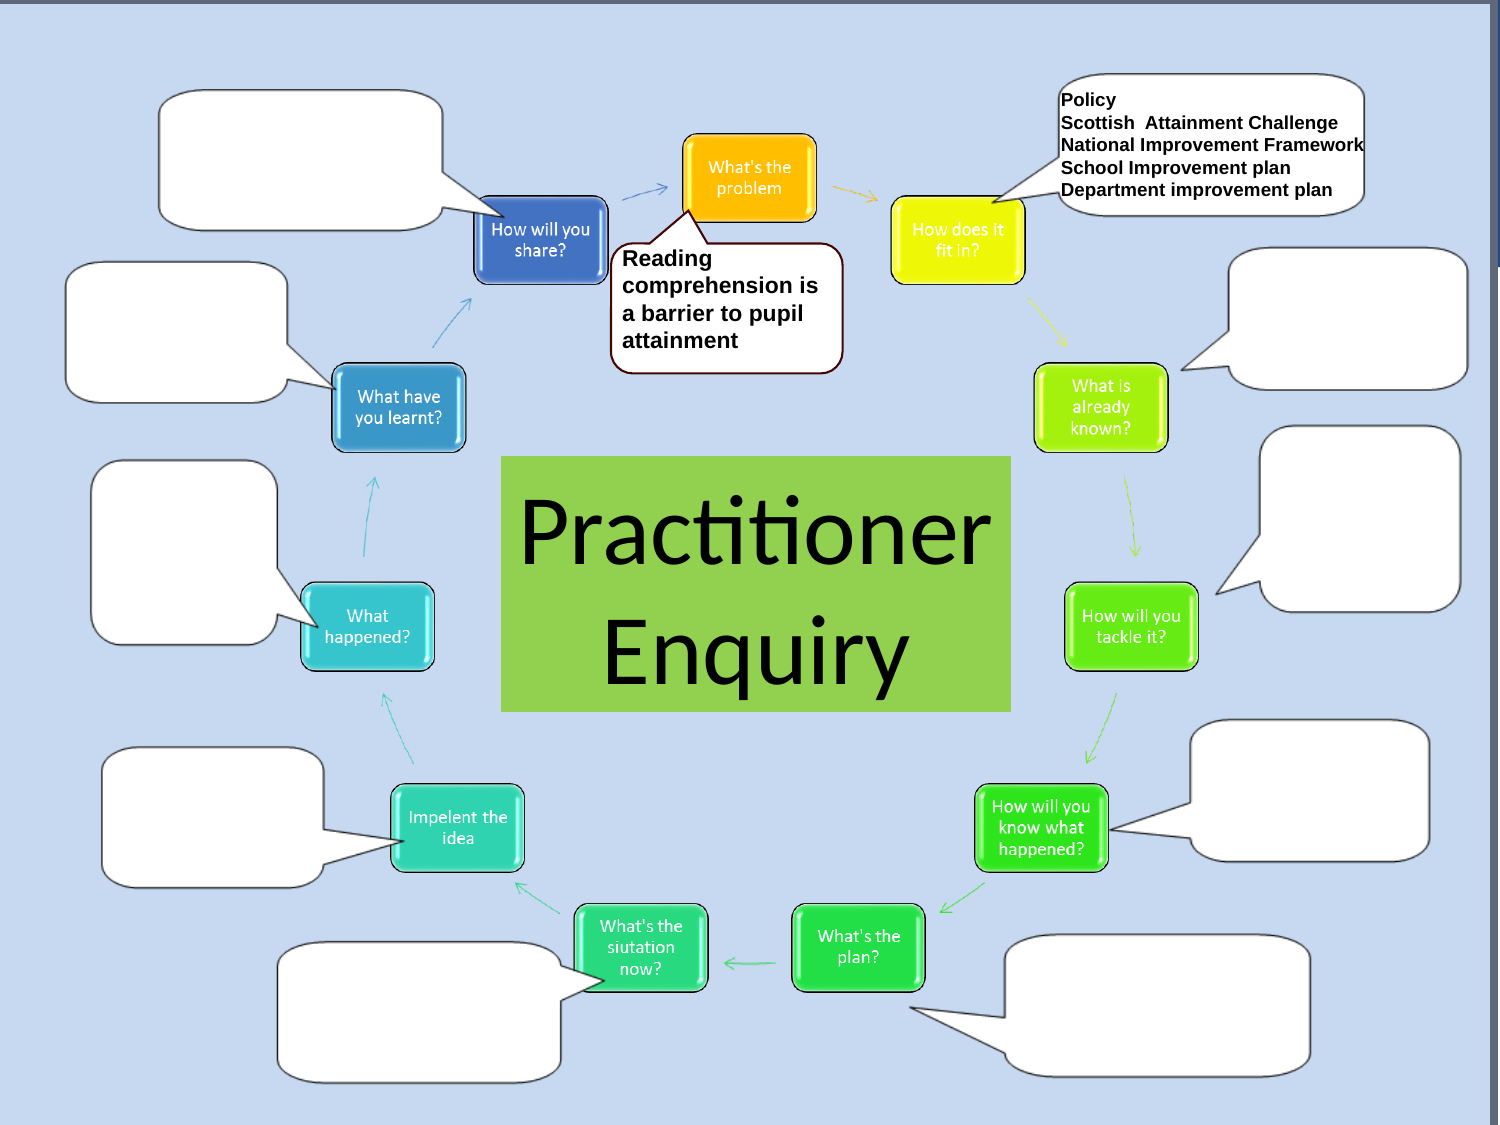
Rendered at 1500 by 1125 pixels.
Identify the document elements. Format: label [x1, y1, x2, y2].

text_box [0, 0, 1498, 1125]
picture [64, 72, 1471, 1086]
